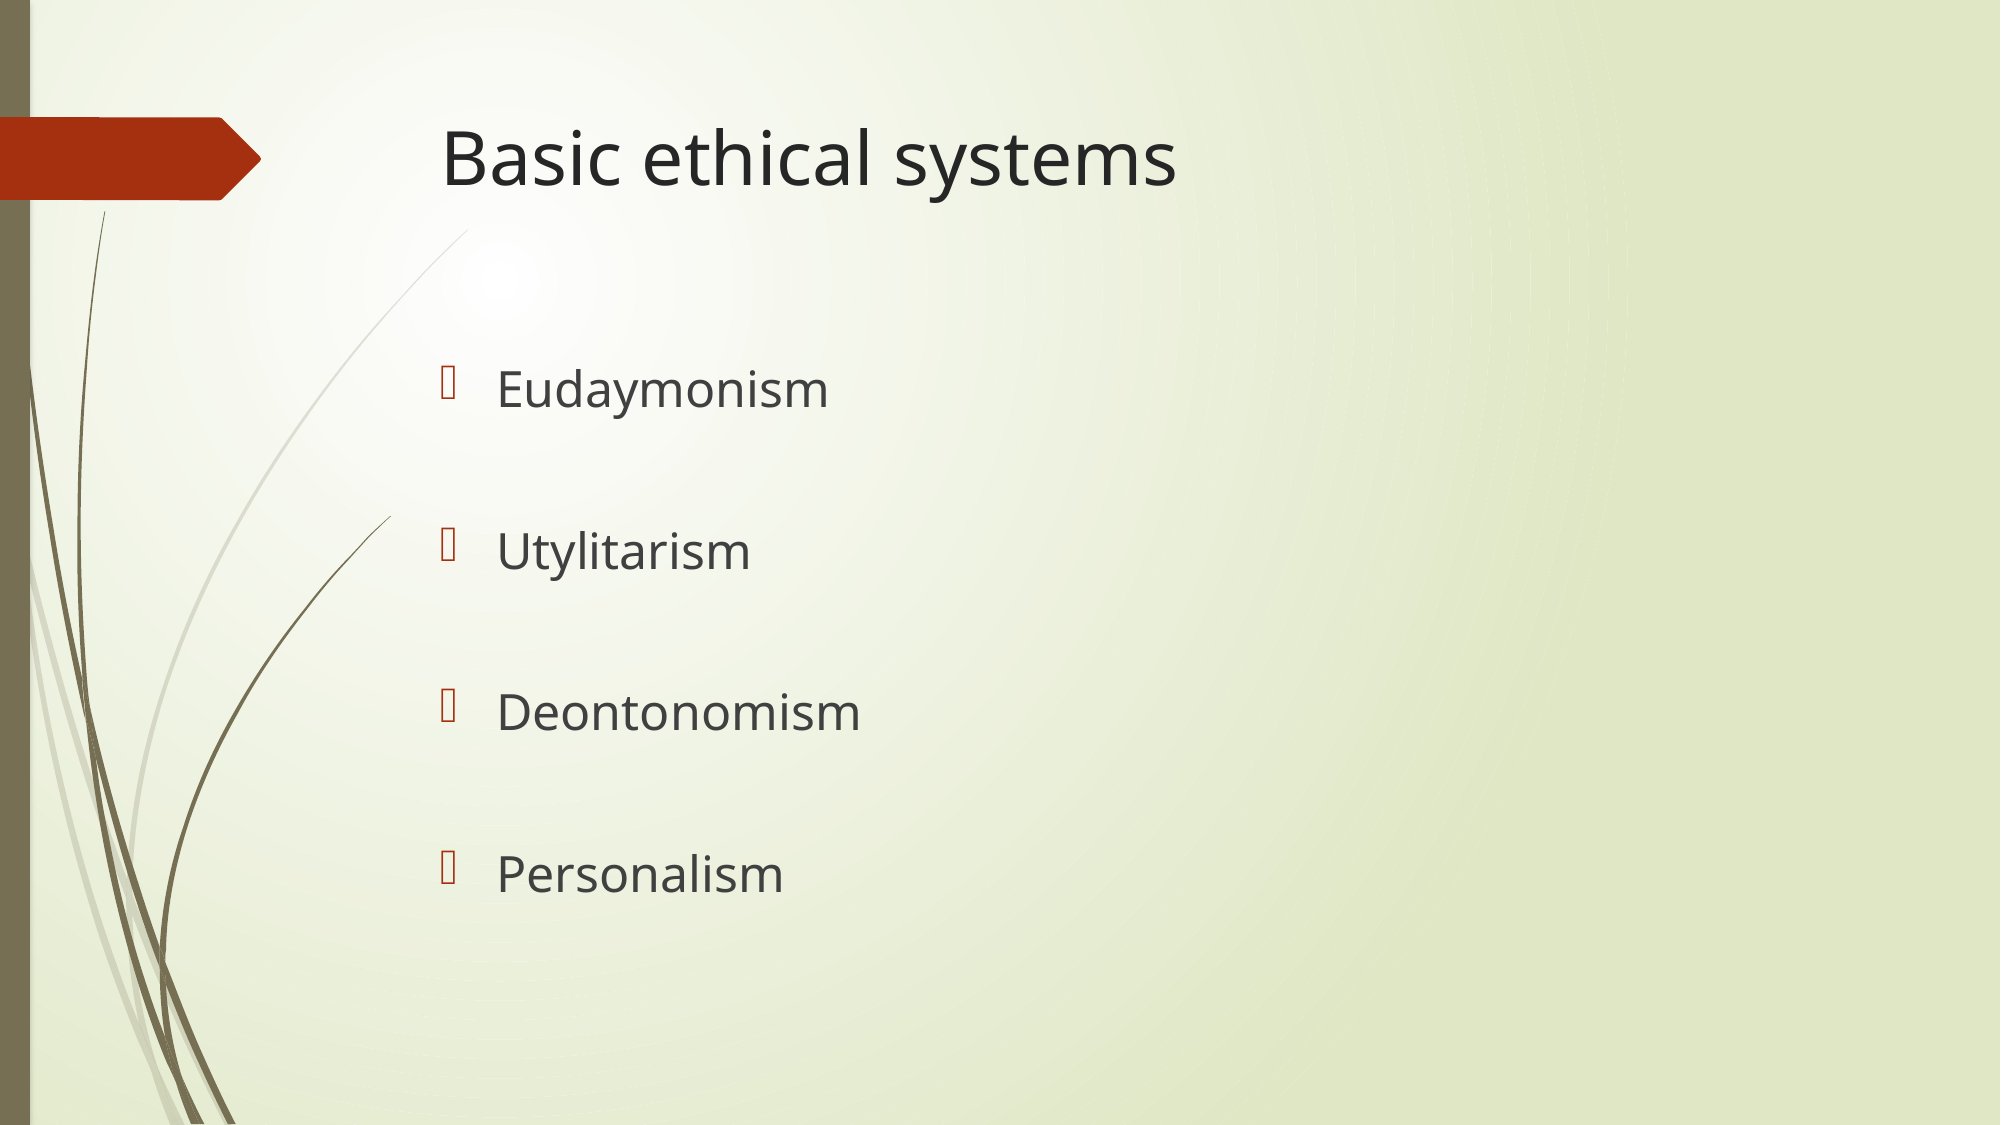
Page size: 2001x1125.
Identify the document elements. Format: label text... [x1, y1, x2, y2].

list Eudaymonism Utylitarism Deontonomism Personalism [424, 350, 1888, 970]
title Basic ethical systems [425, 102, 1888, 313]
